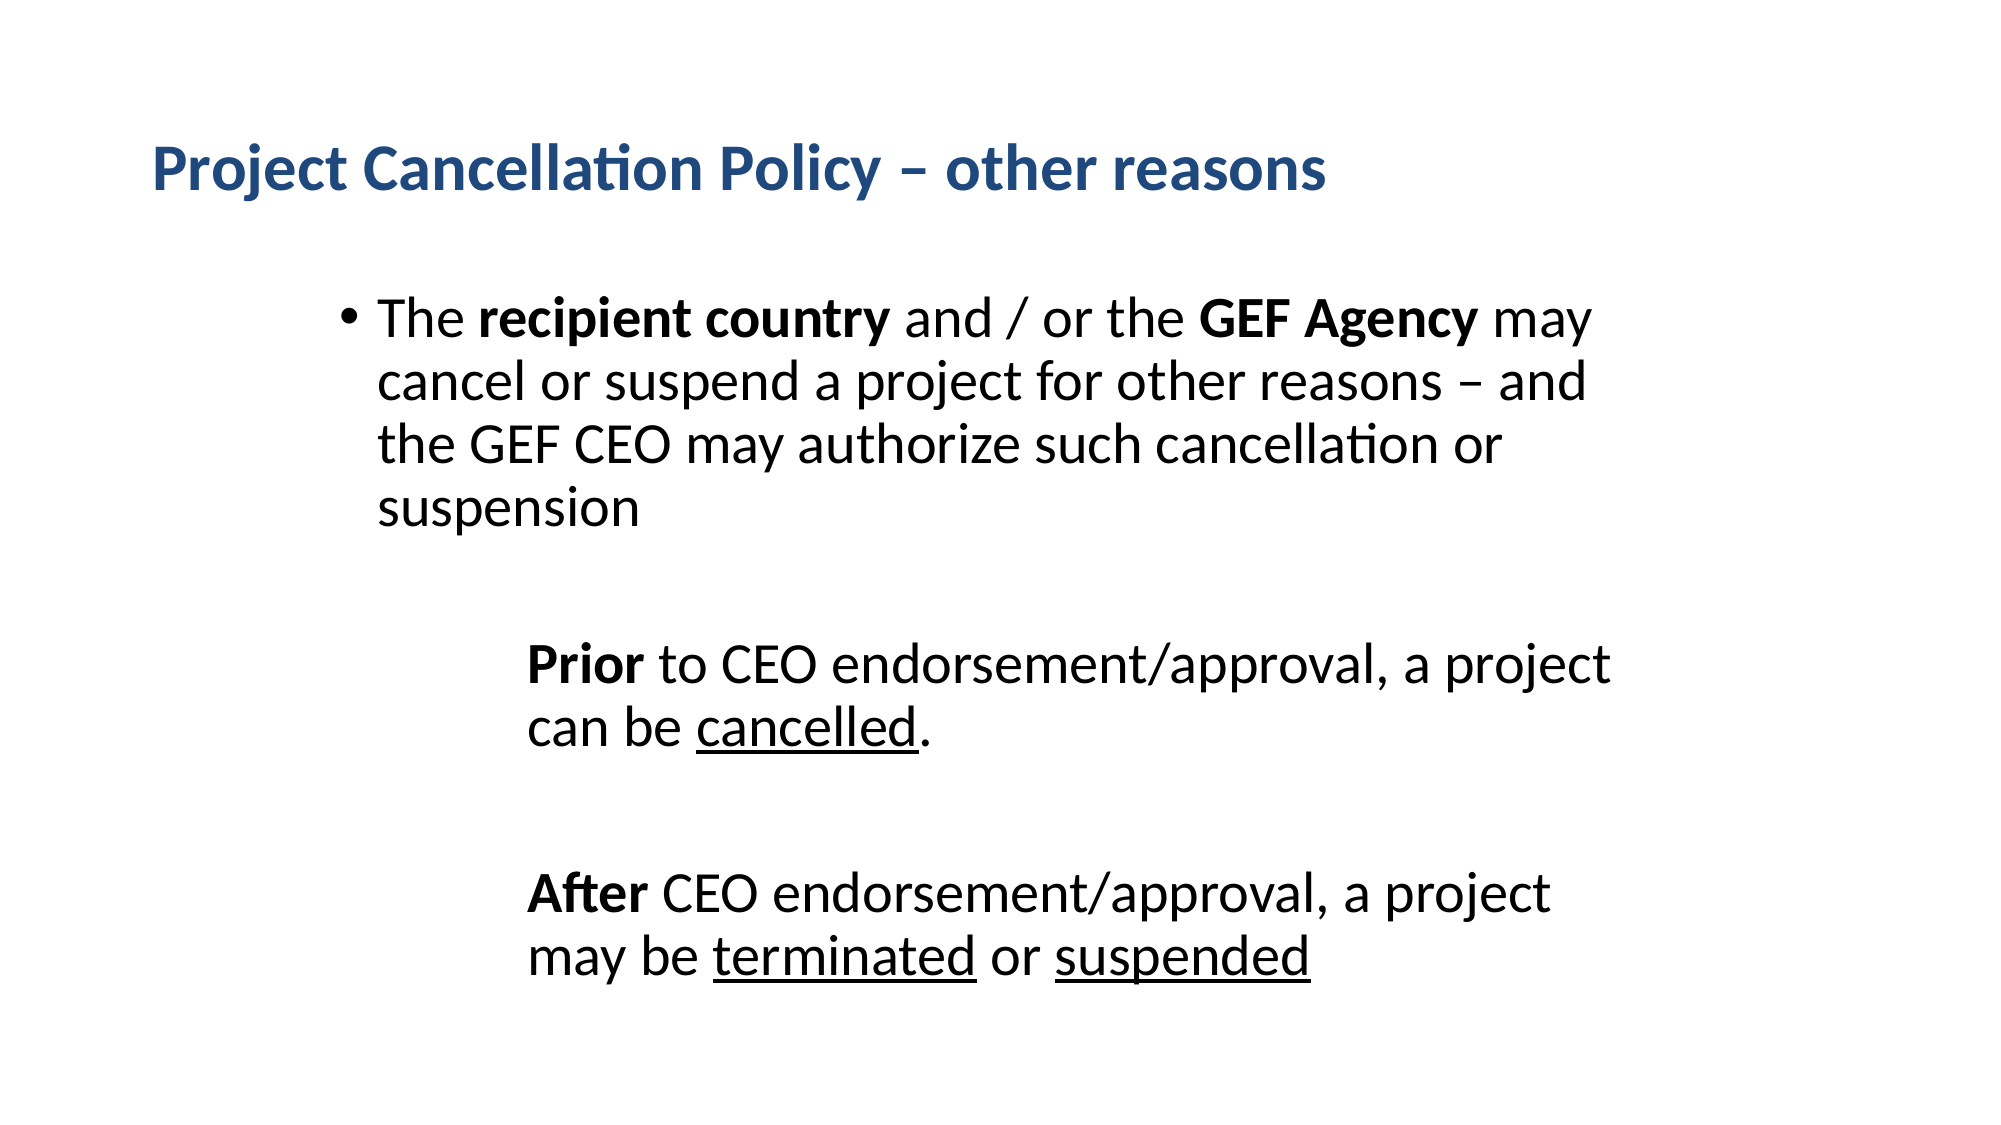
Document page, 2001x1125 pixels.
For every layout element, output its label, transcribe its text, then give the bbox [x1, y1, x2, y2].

title Project Cancellation Policy – other reasons [137, 59, 1863, 278]
list The recipient country and / or the GEF Agency may cancel or suspend a project for other reasons – and the GEF CEO may authorize such cancellation or suspension Prior to CEO endorsement/approval, a project can be cancelled. After CEO endorsement/approval, a project may be terminated or suspended [324, 279, 1675, 1023]
